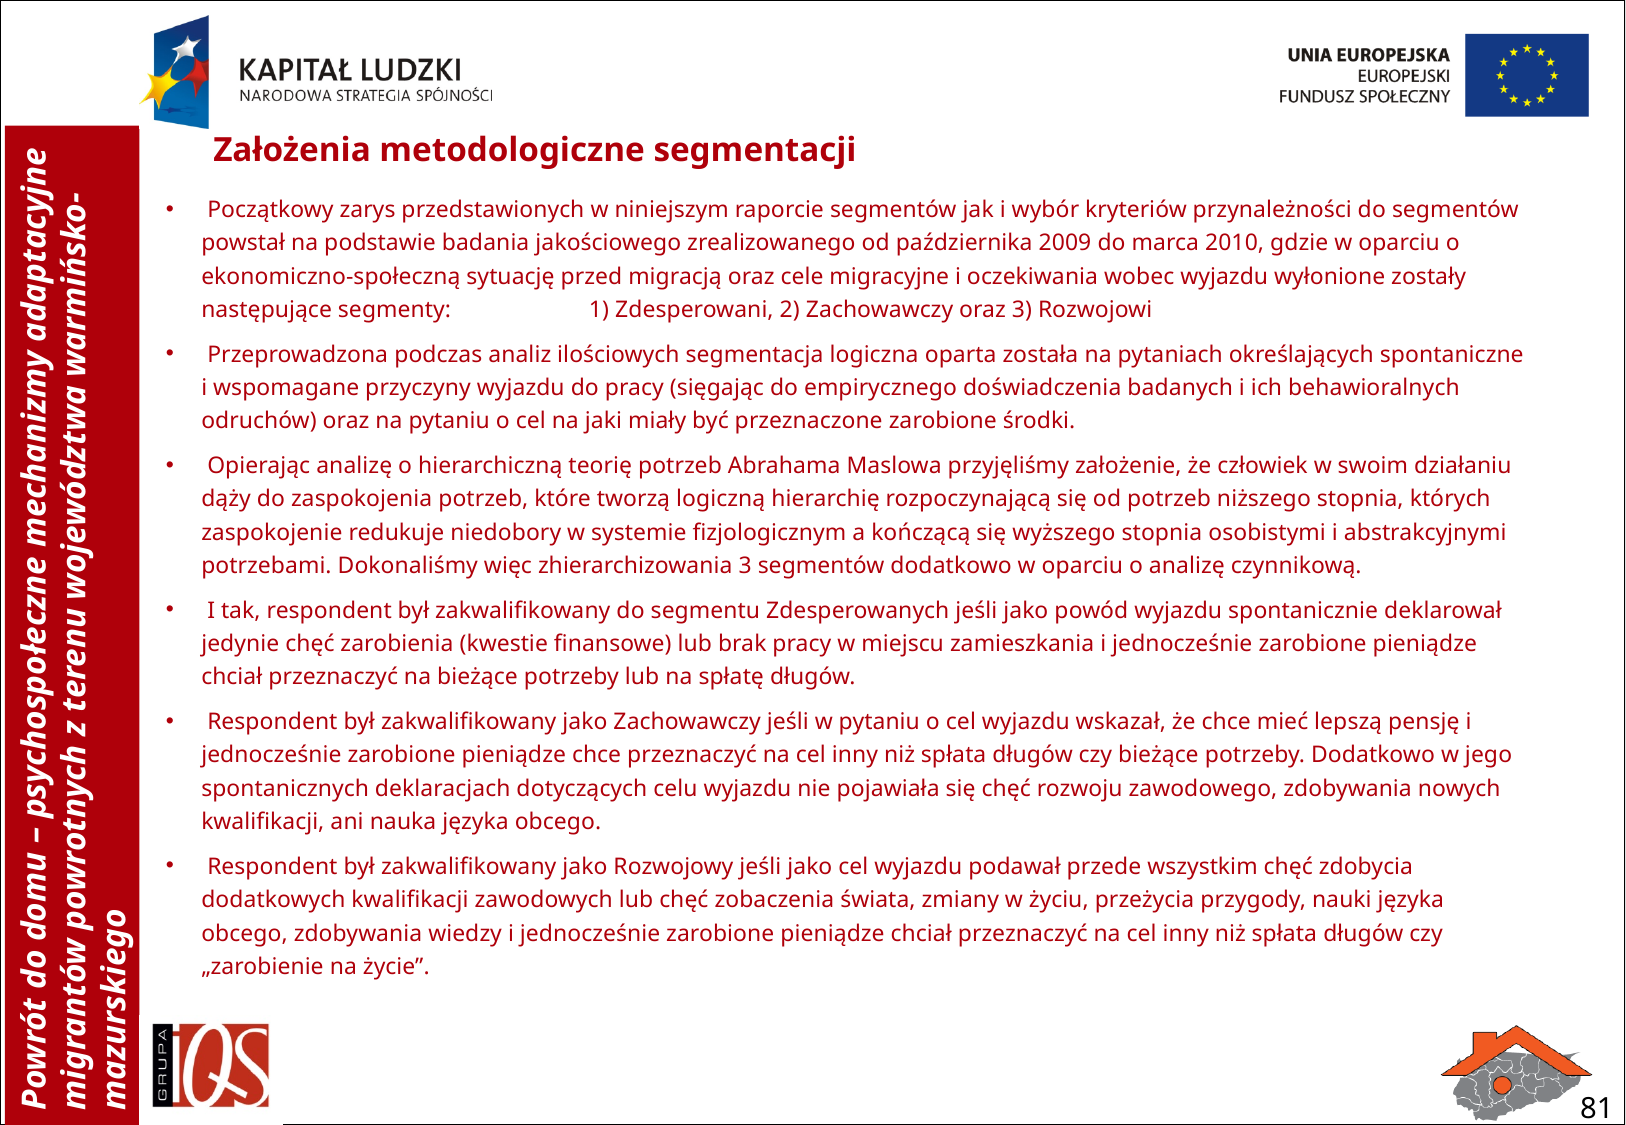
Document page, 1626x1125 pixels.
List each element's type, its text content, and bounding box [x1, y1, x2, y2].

picture [139, 15, 213, 129]
picture [139, 1015, 283, 1125]
slide_number 81 [1249, 1082, 1625, 1125]
picture [1438, 1023, 1594, 1082]
text_box Początkowy zarys przedstawionych w niniejszym raporcie segmentów jak i wybór kryteriów przynależności do segmentów powstał na podstawie badania jakościowego zrealizowanego od października 2009 do marca 2010, gdzie w oparciu o ekonomiczno-społeczną sytuację przed migracją oraz cele migracyjne i oczekiwania wobec wyjazdu wyłonione zostały następujące segmenty: 1) Zdesperowani, 2) Zachowawczy oraz 3) Rozwojowi Przeprowadzona podczas analiz ilościowych segmentacja logiczna oparta została na pytaniach określających spontaniczne i wspomagane przyczyny wyjazdu do pracy (sięgając do empirycznego doświadczenia badanych i ich behawioralnych odruchów) oraz na pytaniu o cel na jaki miały być przeznaczone zarobione środki. Opierając analizę o hierarchiczną teorię potrzeb Abrahama Maslowa przyjęliśmy założenie, że człowiek w swoim działaniu dąży do zaspokojenia potrzeb, które tworzą logiczną hierarchię rozpoczynającą się od potrzeb niższego stopnia, których zaspokojenie redukuje niedobory w systemie fizjologicznym a kończącą się wyższego stopnia osobistymi i abstrakcyjnymi potrzebami. Dokonaliśmy więc zhierarchizowania 3 segmentów dodatkowo w oparciu o analizę czynnikową. I tak, respondent był zakwalifikowany do segmentu Zdesperowanych jeśli jako powód wyjazdu spontanicznie deklarował jedynie chęć zarobienia (kwestie finansowe) lub brak pracy w miejscu zamieszkania i jednocześnie zarobione pieniądze chciał przeznaczyć na bieżące potrzeby lub na spłatę długów. Respondent był zakwalifikowany jako Zachowawczy jeśli w pytaniu o cel wyjazdu wskazał, że chce mieć lepszą pensję i jednocześnie zarobione pieniądze chce przeznaczyć na cel inny niż spłata długów czy bieżące potrzeby. Dodatkowo w jego spontanicznych deklaracjach dotyczących celu wyjazdu nie pojawiała się chęć rozwoju zawodowego, zdobywania nowych kwalifikacji, ani nauka języka obcego. Respondent był zakwalifikowany jako Rozwojowy jeśli jako cel wyjazdu podawał przede wszystkim chęć zdobycia dodatkowych kwalifikacji zawodowych lub chęć zobaczenia świata, zmiany w życiu, przeżycia przygody, nauki języka obcego, zdobywania wiedzy i jednocześnie zarobione pieniądze chciał przeznaczyć na cel inny niż spłata długów czy „zarobienie na życie”. [151, 188, 1601, 1020]
picture [1250, 7, 1617, 143]
title Założenia metodologiczne segmentacji [213, 0, 941, 177]
